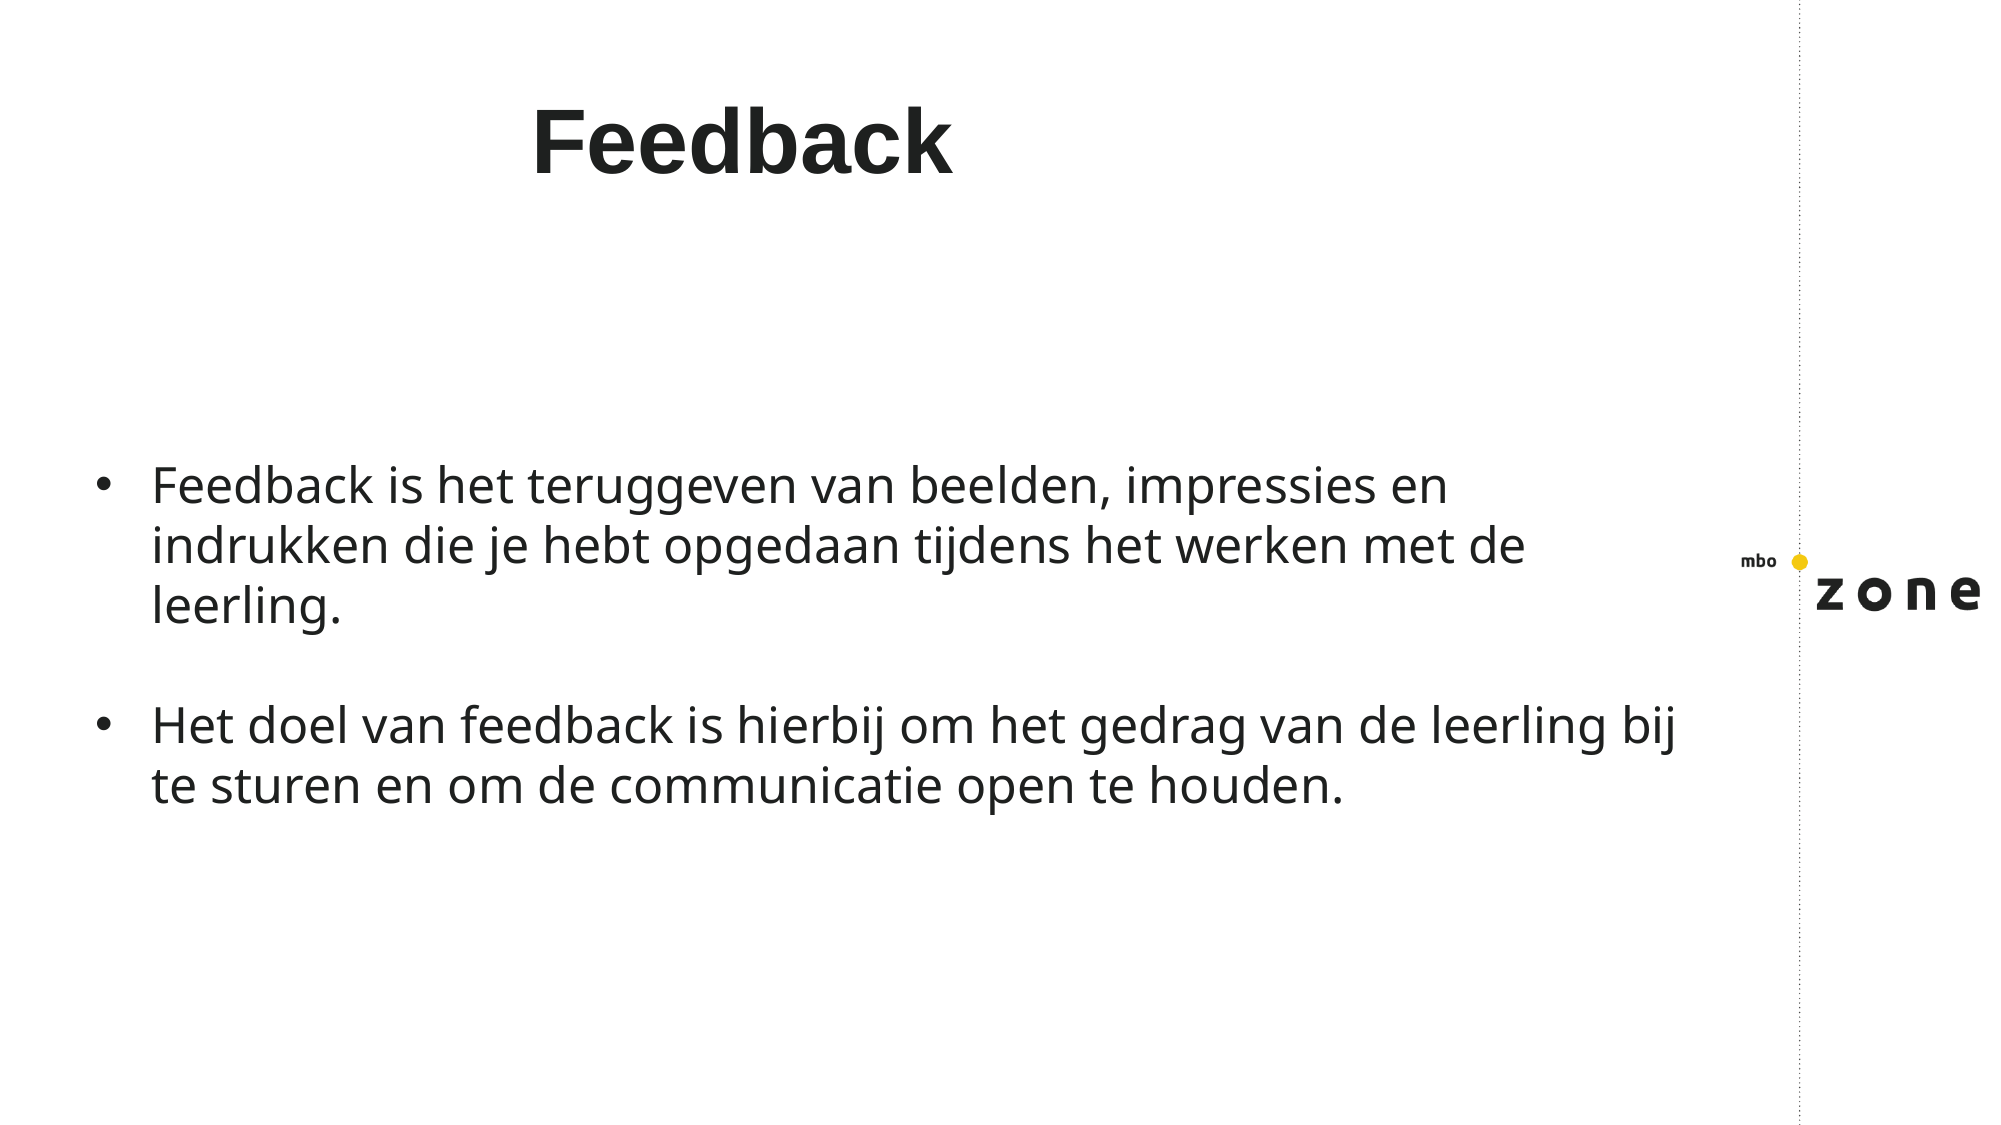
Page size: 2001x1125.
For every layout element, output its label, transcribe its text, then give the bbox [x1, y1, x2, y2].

list Feedback is het teruggeven van beelden, impressies en indrukken die je hebt opgedaan tijdens het werken met de leerling. Het doel van feedback is hierbij om het gedrag van de leerling bij te sturen en om de communicatie open te houden. [95, 453, 1700, 625]
picture [1596, 0, 2001, 1125]
title Feedback [124, 94, 1362, 213]
